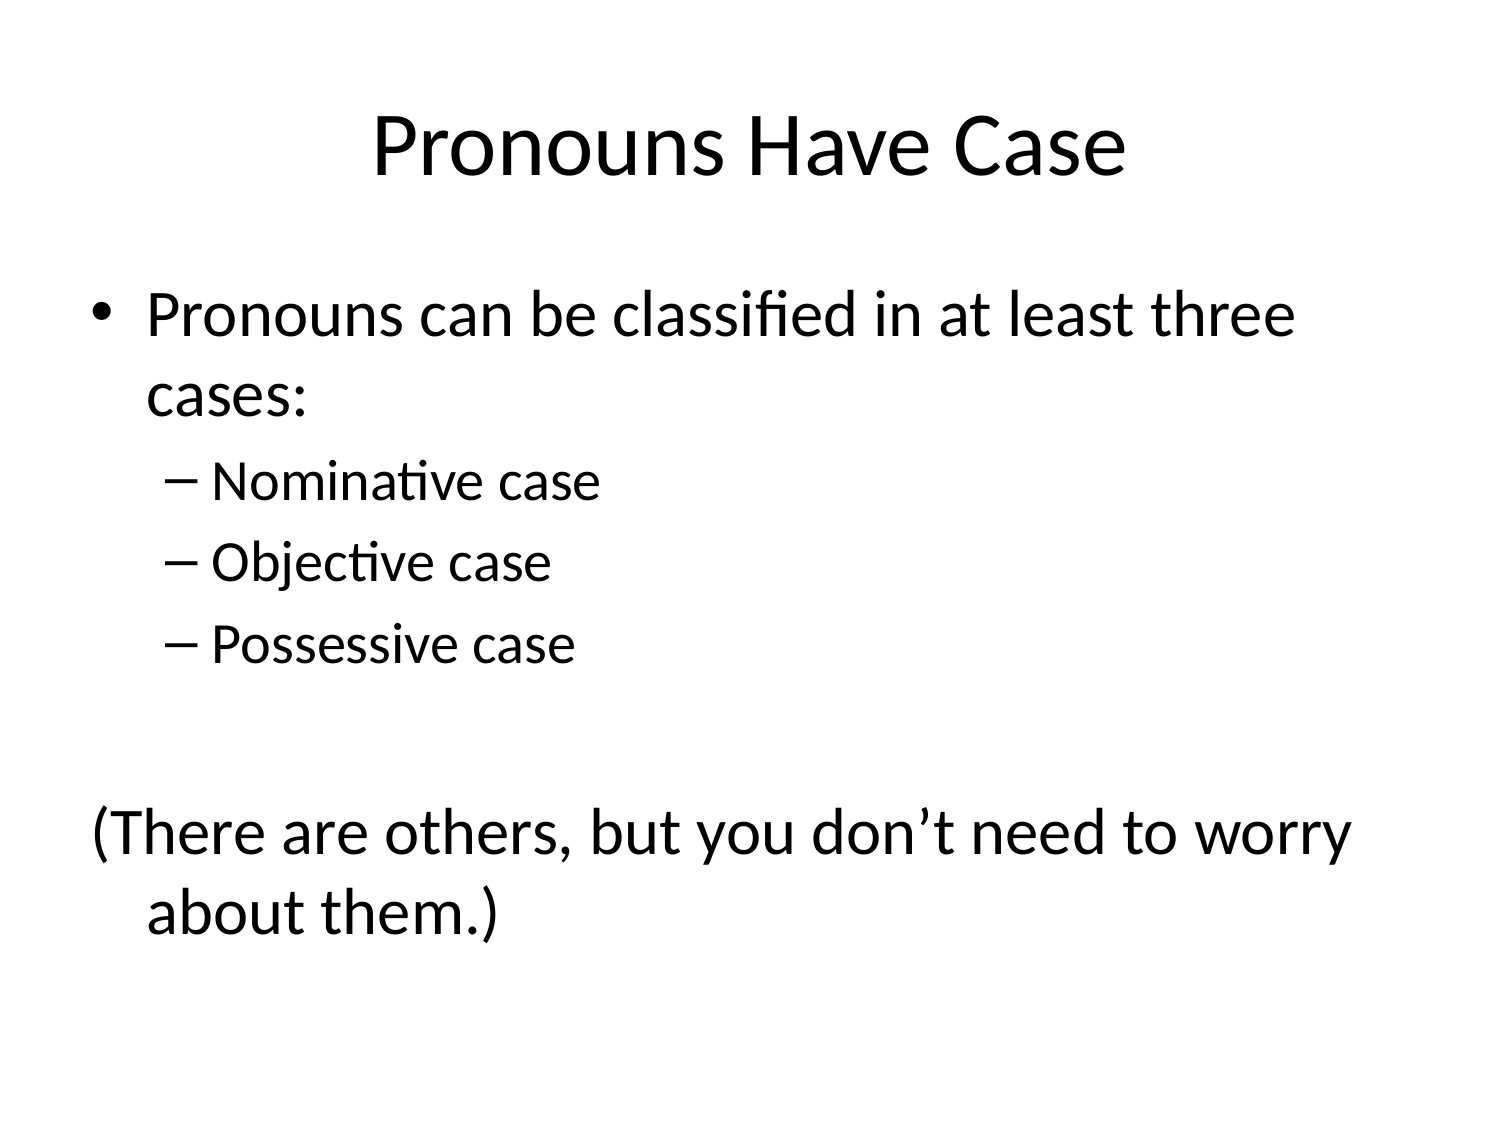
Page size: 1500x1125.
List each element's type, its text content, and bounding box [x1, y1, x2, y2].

title Pronouns Have Case [75, 45, 1425, 233]
list Pronouns can be classified in at least three cases: Nominative case Objective case Possessive case (There are others, but you don’t need to worry about them.) [75, 262, 1425, 1005]
